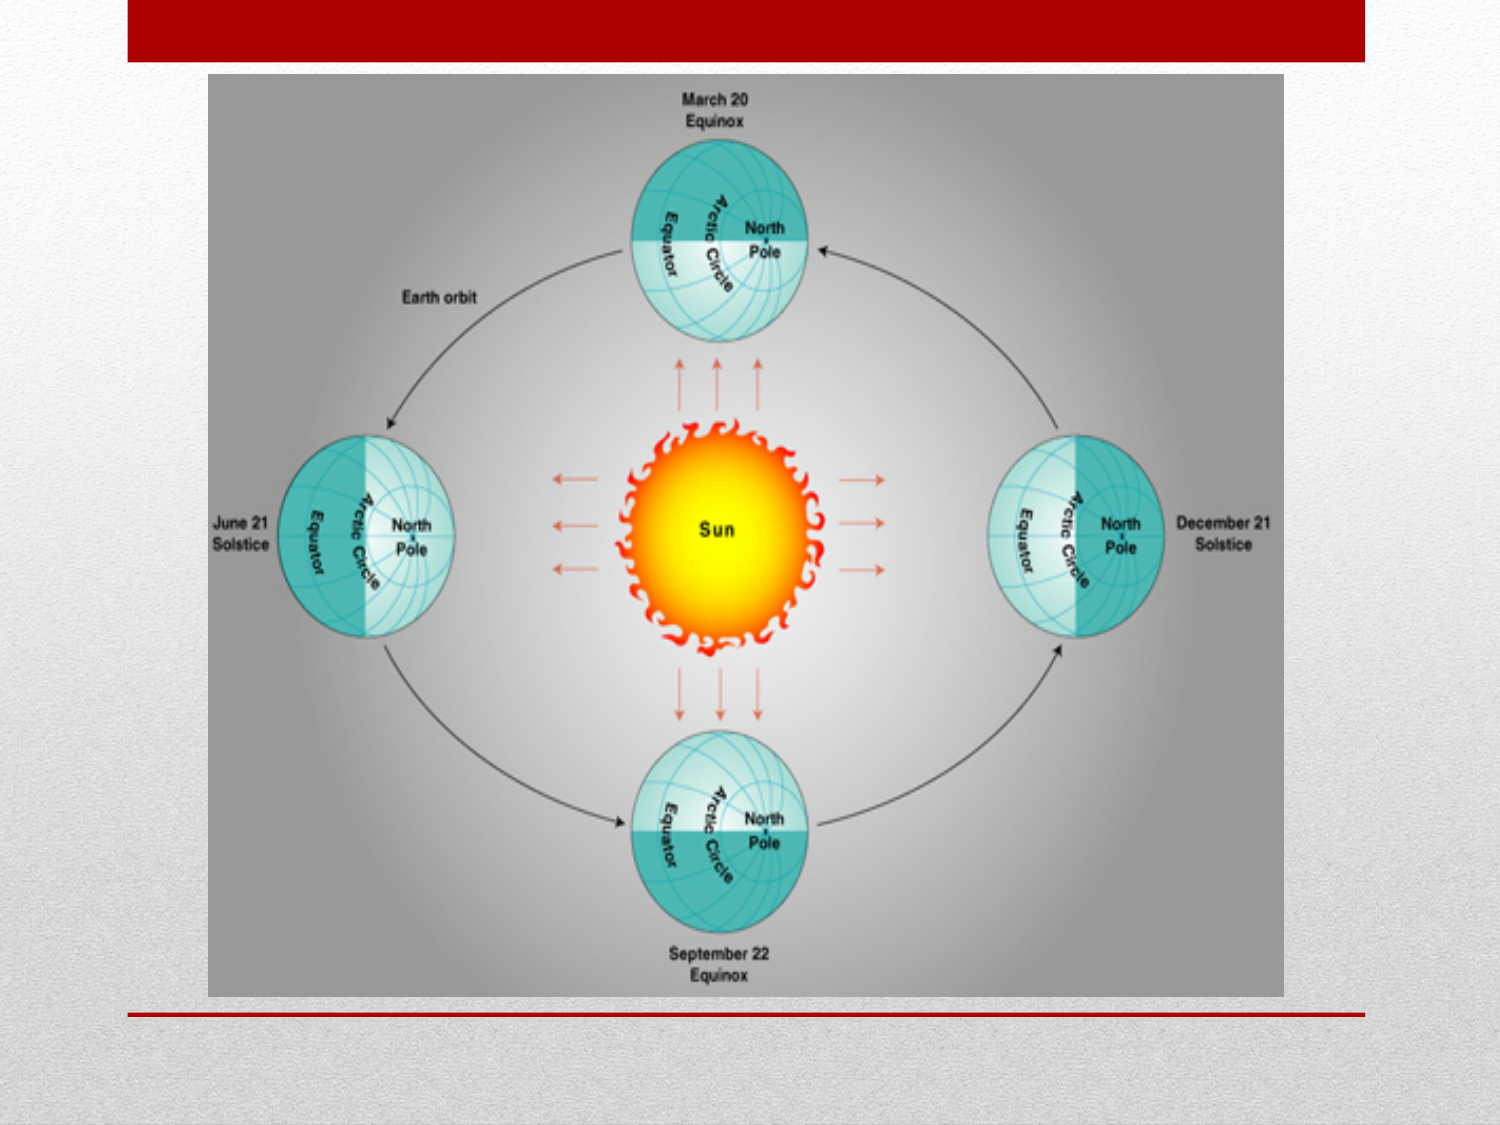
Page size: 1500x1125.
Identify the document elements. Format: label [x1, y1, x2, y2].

picture [207, 74, 1285, 998]
